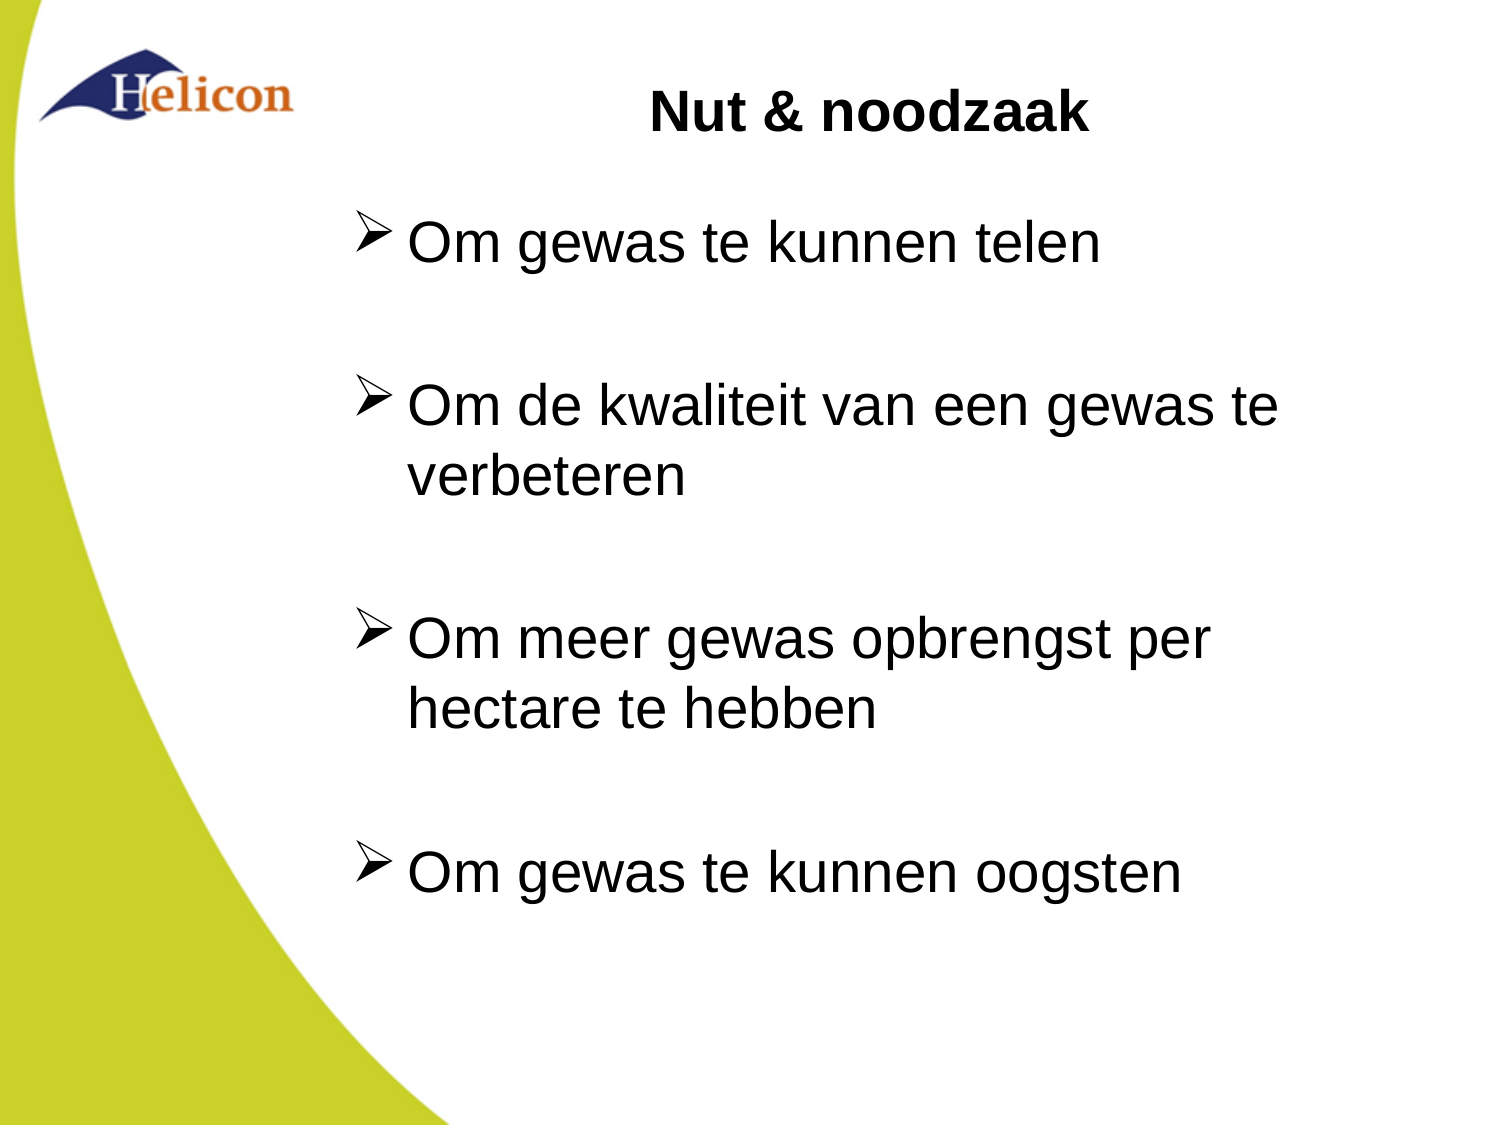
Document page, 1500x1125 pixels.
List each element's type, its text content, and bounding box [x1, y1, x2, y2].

picture [0, 0, 1500, 1125]
title Nut & noodzaak [324, 54, 1415, 161]
list Om gewas te kunnen telen Om de kwaliteit van een gewas te verbeteren Om meer gewas opbrengst per hectare te hebben Om gewas te kunnen oogsten [336, 196, 1425, 1005]
